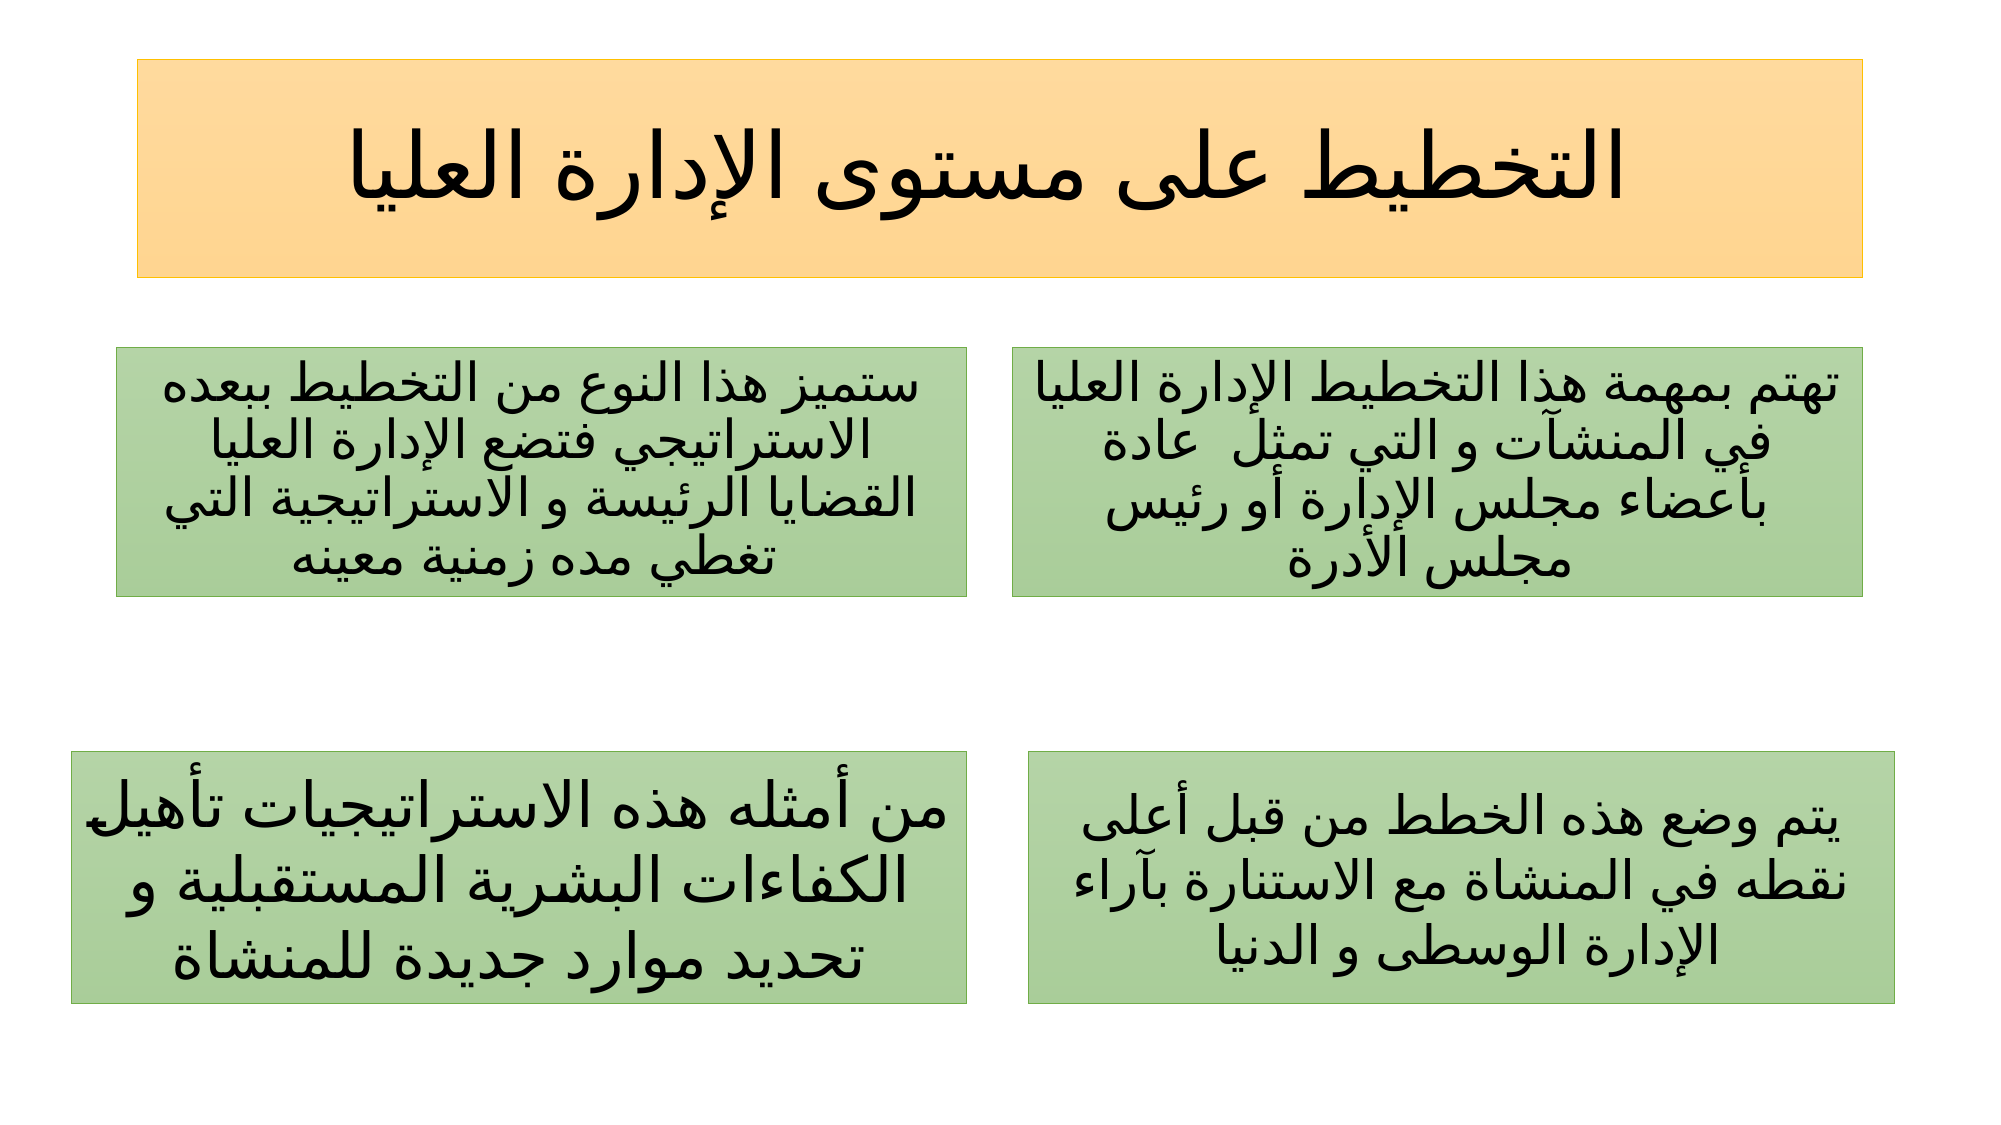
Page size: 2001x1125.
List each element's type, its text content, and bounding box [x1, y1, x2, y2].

list تهتم بمهمة هذا التخطيط الإدارة العليا في المنشآت و التي تمثل عادة بأعضاء مجلس الإدارة أو رئيس مجلس الأدرة [1012, 347, 1863, 597]
list ستميز هذا النوع من التخطيط ببعده الاستراتيجي فتضع الإدارة العليا القضايا الرئيسة و الاستراتيجية التي تغطي مده زمنية معينه [116, 347, 967, 597]
text_box من أمثله هذه الاستراتيجيات تأهيل الكفاءات البشرية المستقبلية و تحديد موارد جديدة للمنشاة [71, 751, 967, 1004]
title التخطيط على مستوى الإدارة العليا [137, 59, 1863, 278]
text_box يتم وضع هذه الخطط من قبل أعلى نقطه في المنشاة مع الاستنارة بآراء الإدارة الوسطى و الدنيا [1028, 751, 1895, 1004]
